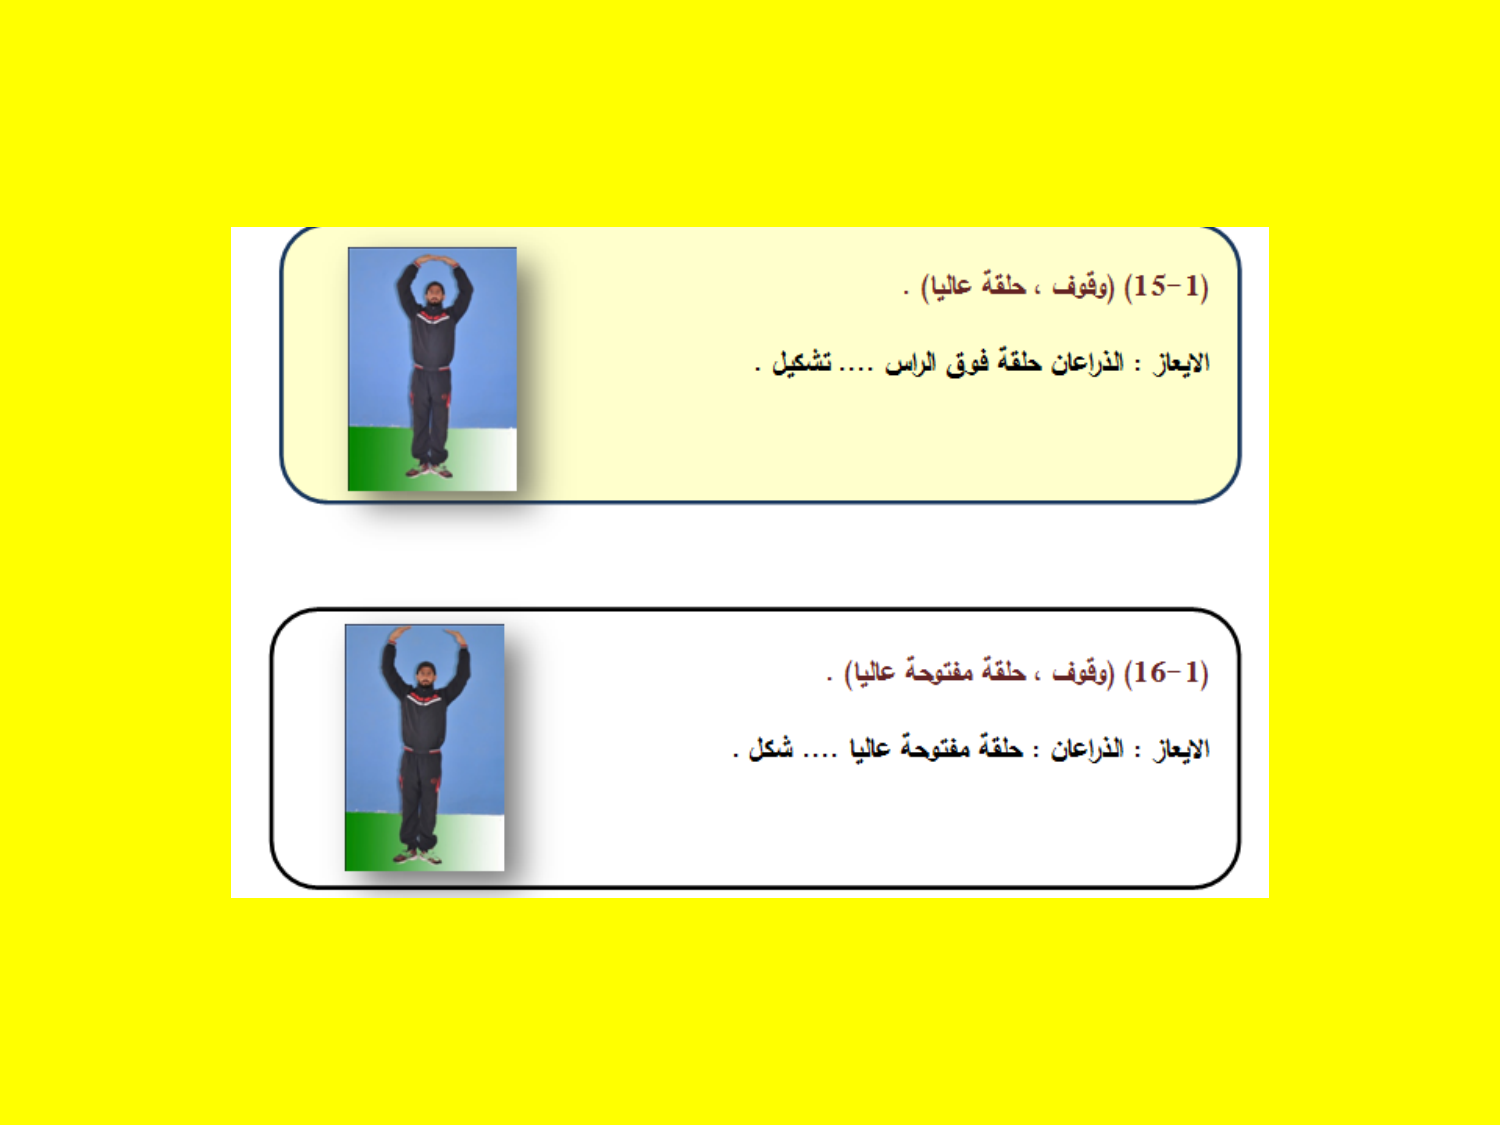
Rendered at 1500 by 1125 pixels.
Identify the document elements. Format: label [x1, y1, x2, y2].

picture [230, 227, 1269, 898]
